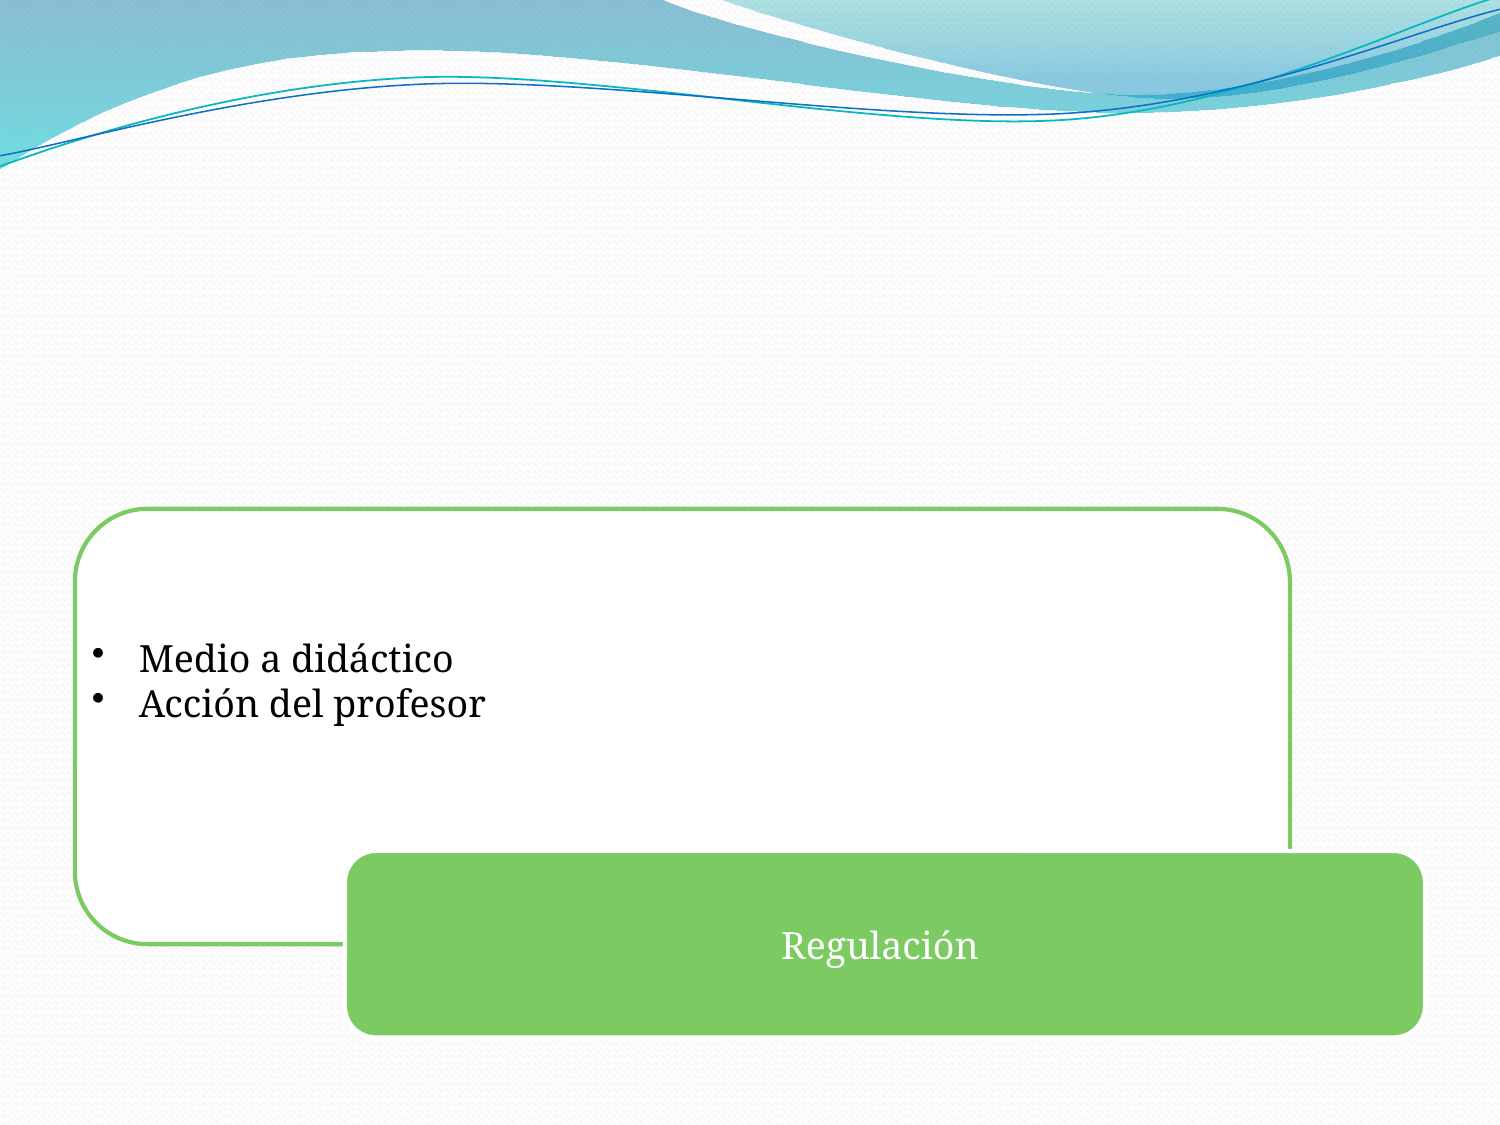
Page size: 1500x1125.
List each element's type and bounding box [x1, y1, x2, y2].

list [74, 148, 1426, 1038]
